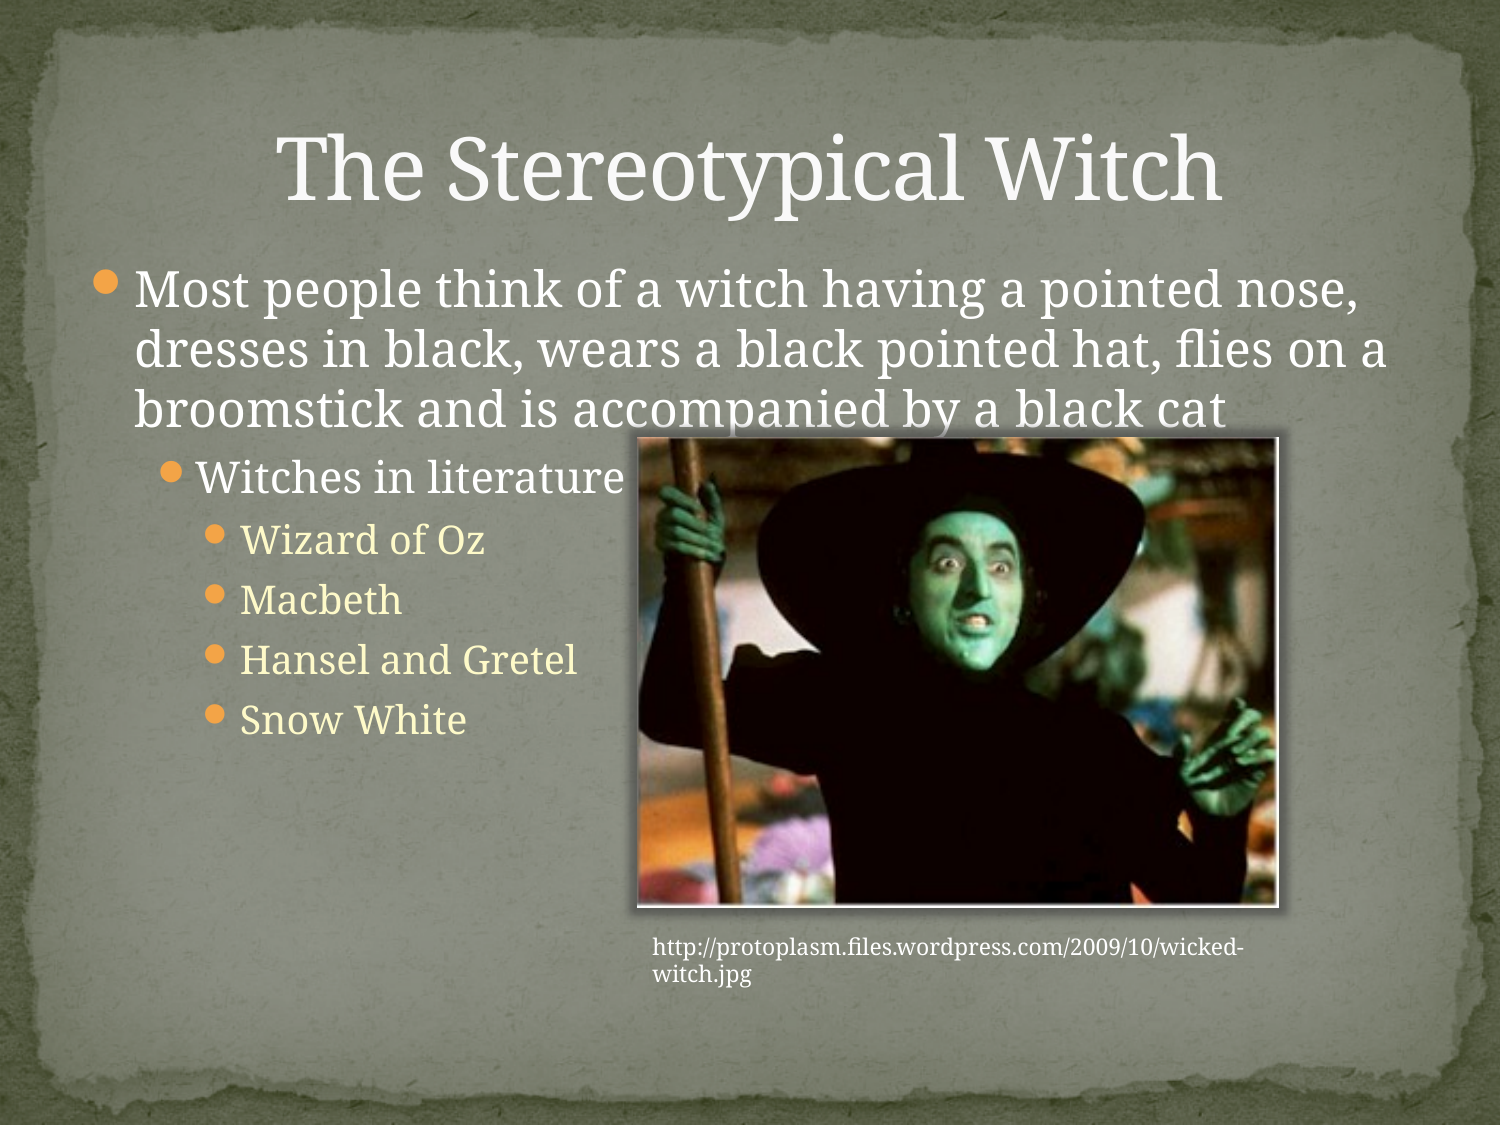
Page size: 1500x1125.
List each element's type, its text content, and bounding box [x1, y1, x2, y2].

text_box http://protoplasm.files.wordpress.com/2009/10/wicked-witch.jpg [637, 924, 1325, 995]
picture [637, 437, 1279, 908]
title The Stereotypical Witch [74, 24, 1425, 225]
list Most people think of a witch having a pointed nose, dresses in black, wears a black pointed hat, flies on a broomstick and is accompanied by a black cat Witches in literature Wizard of Oz Macbeth Hansel and Gretel Snow White [75, 249, 1425, 1000]
